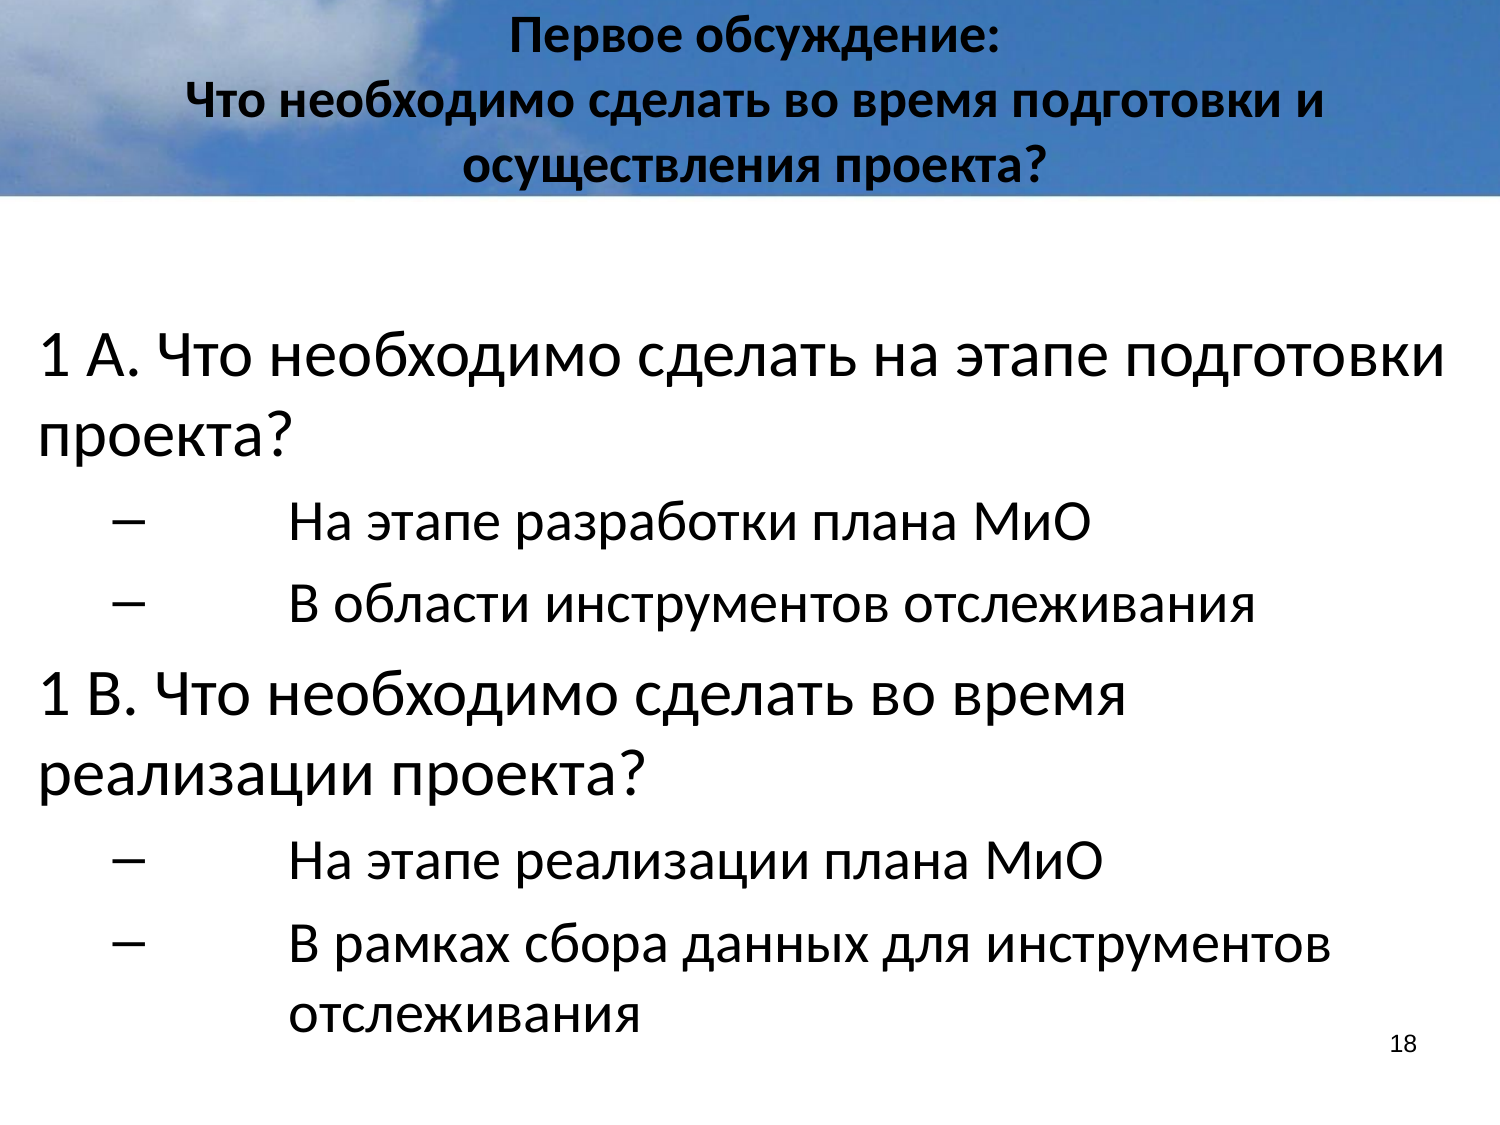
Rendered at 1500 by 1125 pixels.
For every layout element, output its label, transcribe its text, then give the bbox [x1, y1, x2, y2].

slide_number 18 [1074, 709, 1425, 1125]
title Первое обсуждение: Что необходимо сделать во время подготовки и осуществления проекта? [36, 0, 1476, 203]
picture [0, 0, 1500, 878]
list 1 A. Что необходимо сделать на этапе подготовки проекта? На этапе разработки плана МиО В области инструментов отслеживания 1 B. Что необходимо сделать во время реализации проекта? На этапе реализации плана МиО В рамках сбора данных для инструментов отслеживания [36, 249, 1463, 1051]
